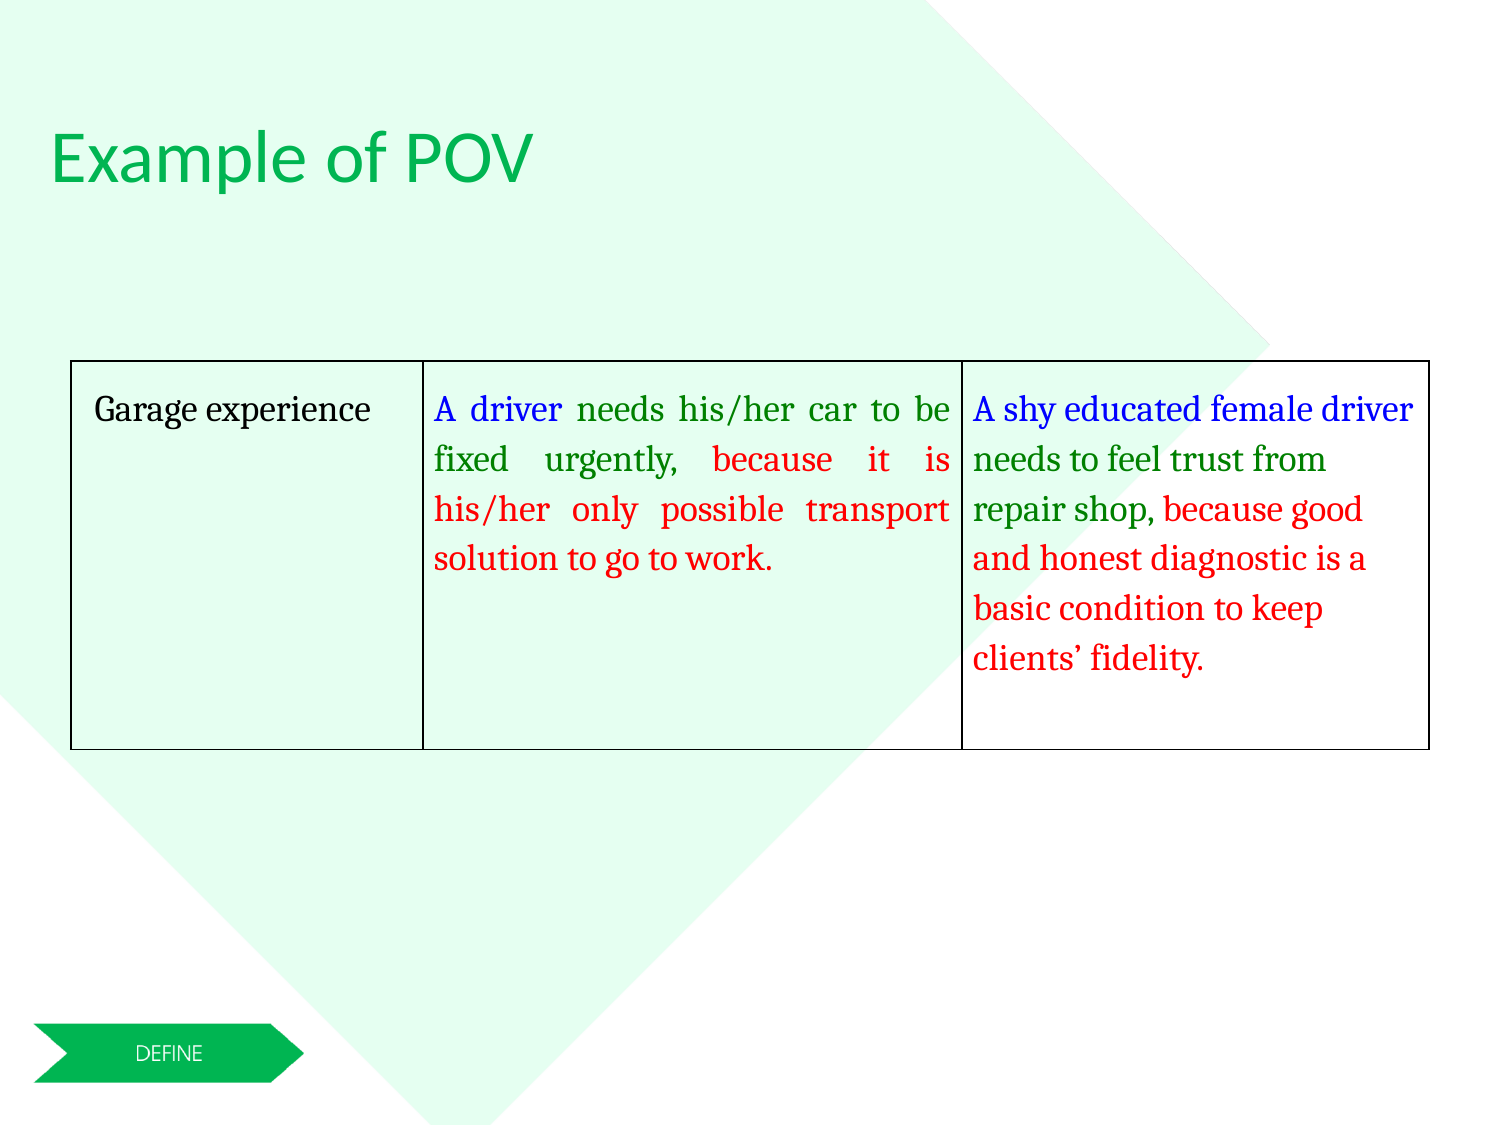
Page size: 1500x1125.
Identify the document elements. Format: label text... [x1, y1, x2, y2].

picture [0, 0, 1270, 1125]
table_header A shy educated female driver needs to feel trust from repair shop, because good and honest diagnostic is a basic condition to keep clients’ fidelity. [1273, 362, 1428, 749]
